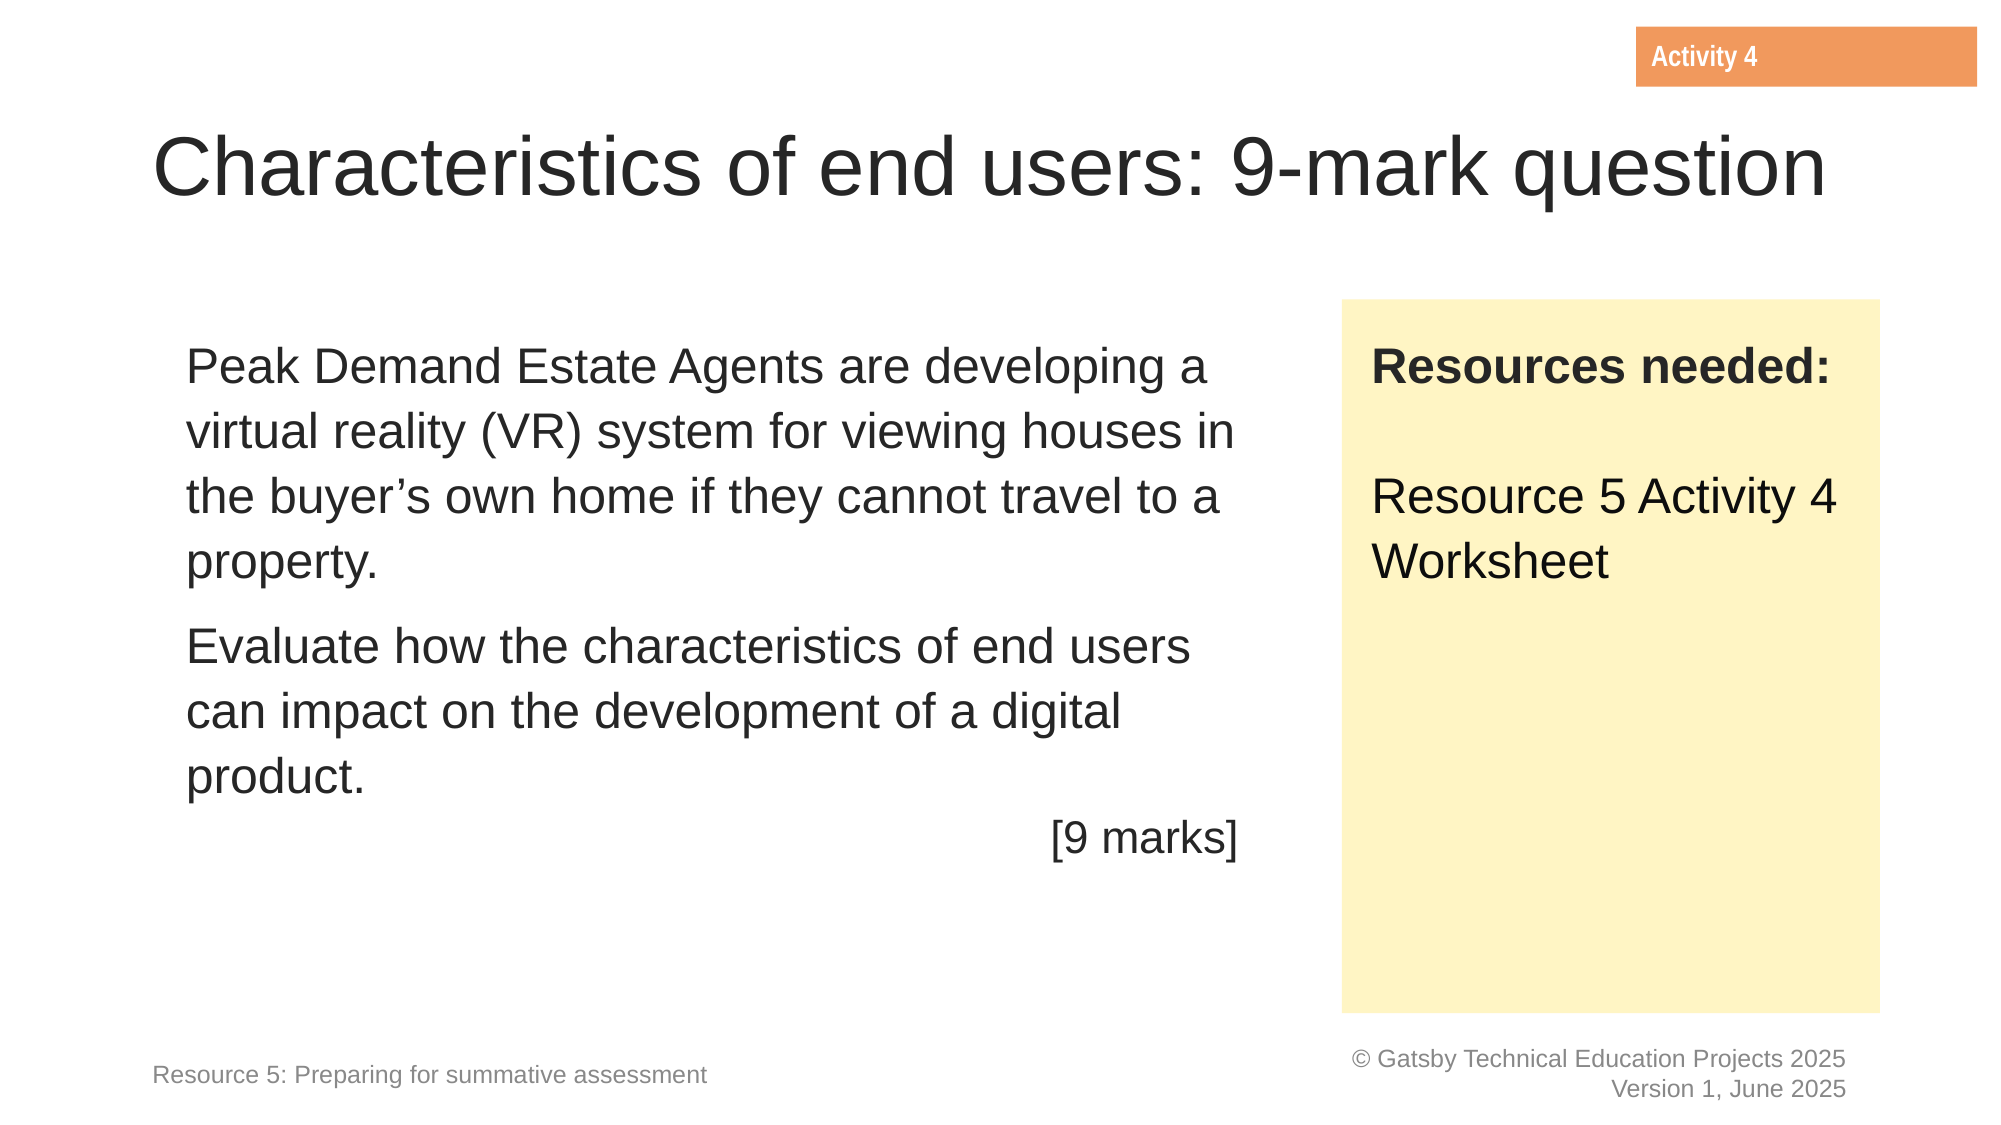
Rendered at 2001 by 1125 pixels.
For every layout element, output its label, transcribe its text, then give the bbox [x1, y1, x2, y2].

list Activity 4 [1636, 26, 1978, 87]
list Peak Demand Estate Agents are developing a virtual reality (VR) system for viewing houses in the buyer’s own home if they cannot travel to a property. Evaluate how the characteristics of end users can impact on the development of a digital product. [9 marks] [137, 299, 1300, 1014]
title Characteristics of end users: 9-mark question [137, 59, 1863, 278]
list Resources needed: Resource 5 Activity 4 Worksheet [1340, 298, 1881, 1015]
list Resource 5: Preparing for summative assessment [137, 1042, 1319, 1103]
